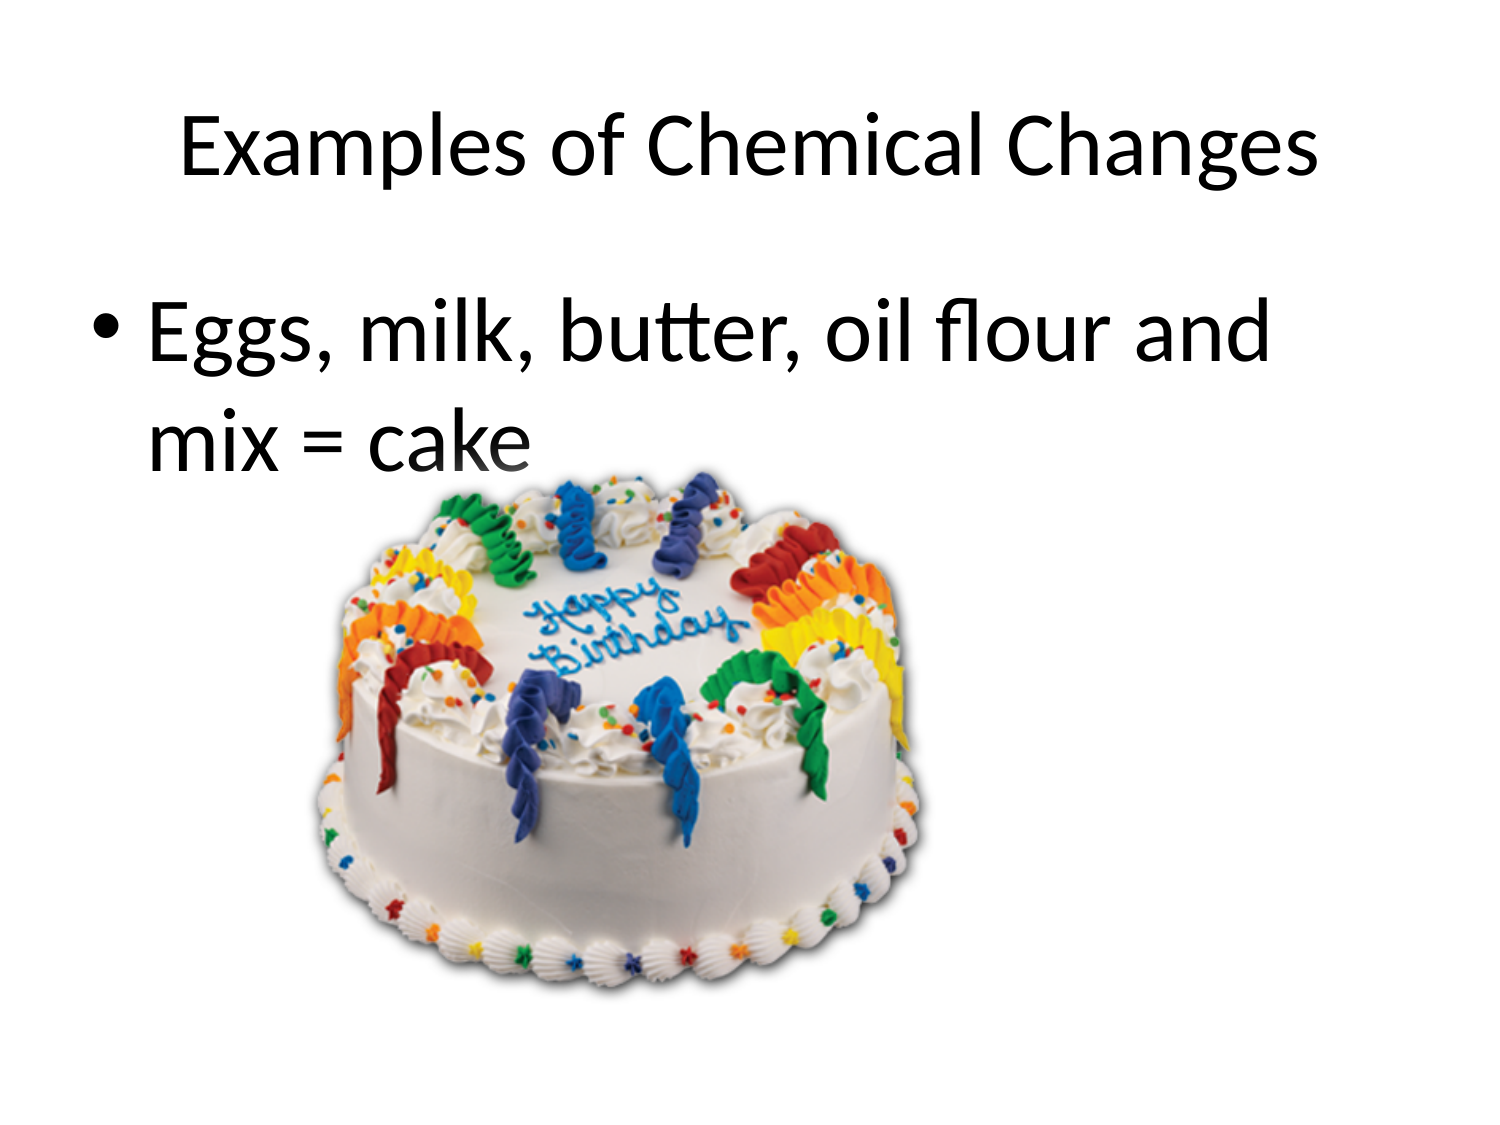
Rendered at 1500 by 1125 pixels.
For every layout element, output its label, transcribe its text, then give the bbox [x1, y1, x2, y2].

title Examples of Chemical Changes [75, 45, 1425, 233]
list Eggs, milk, butter, oil flour and mix = cake [75, 262, 1425, 1005]
picture [299, 421, 940, 1035]
